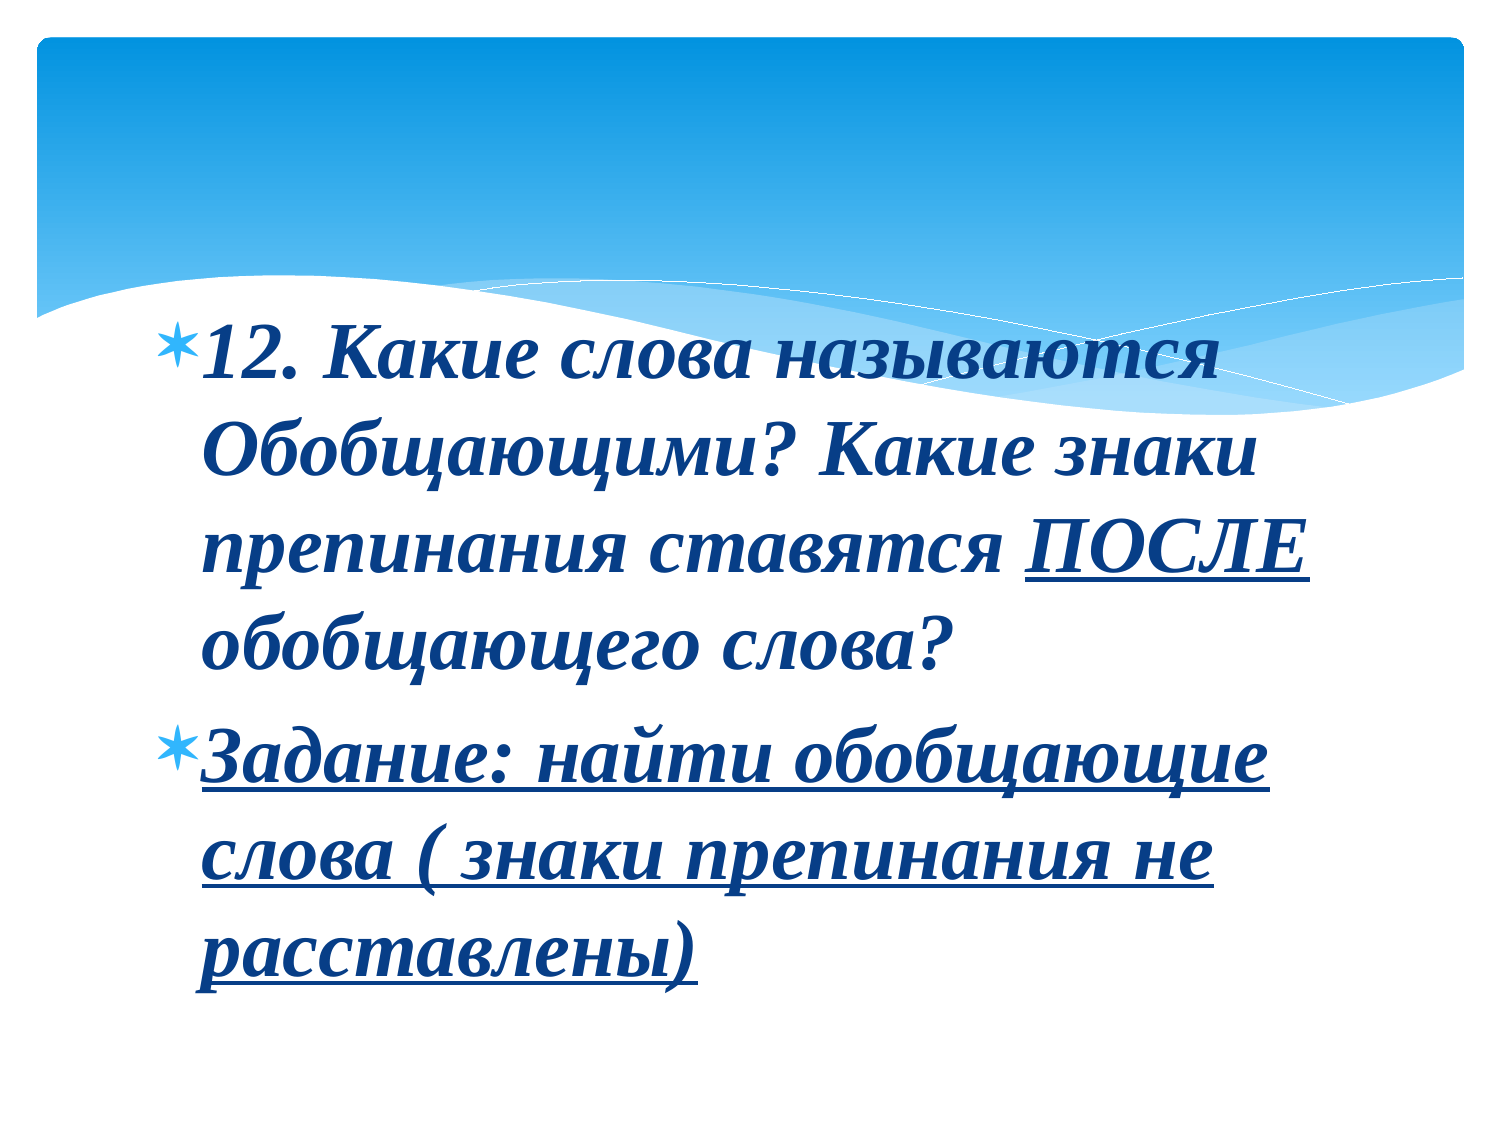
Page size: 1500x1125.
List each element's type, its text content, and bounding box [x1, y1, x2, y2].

list 12. Какие слова называются Обобщающими? Какие знаки препинания ставятся ПОСЛЕ обобщающего слова? Задание: найти обобщающие слова ( знаки препинания не расставлены) [143, 290, 1359, 1005]
